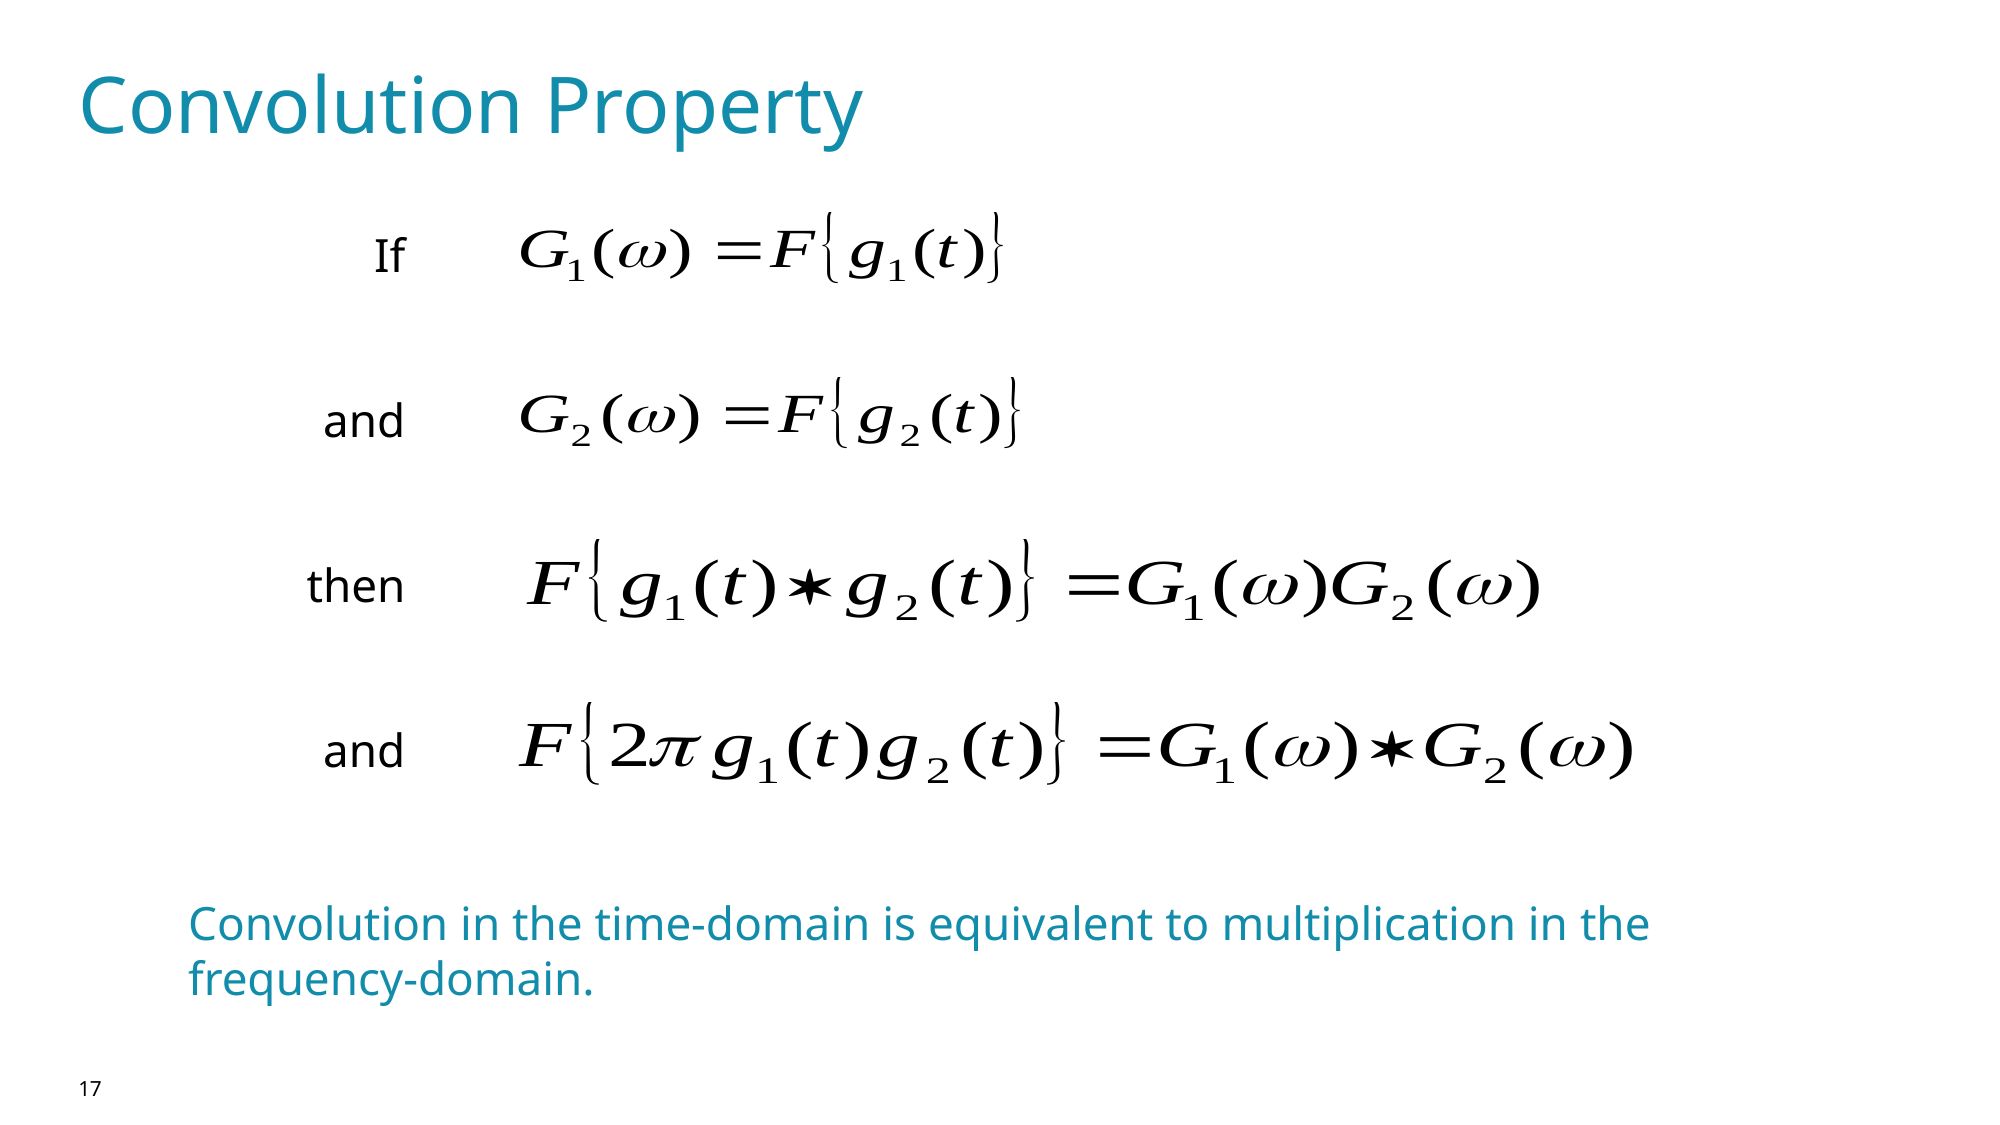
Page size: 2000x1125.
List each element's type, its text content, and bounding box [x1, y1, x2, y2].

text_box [503, 702, 1651, 794]
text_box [508, 376, 1037, 456]
text_box Convolution in the time-domain is equivalent to multiplication in the frequency-domain. [173, 887, 1841, 1013]
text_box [508, 212, 1024, 291]
text_box If and then and [251, 192, 421, 784]
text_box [511, 539, 1560, 631]
title Convolution Property [78, 55, 1910, 150]
